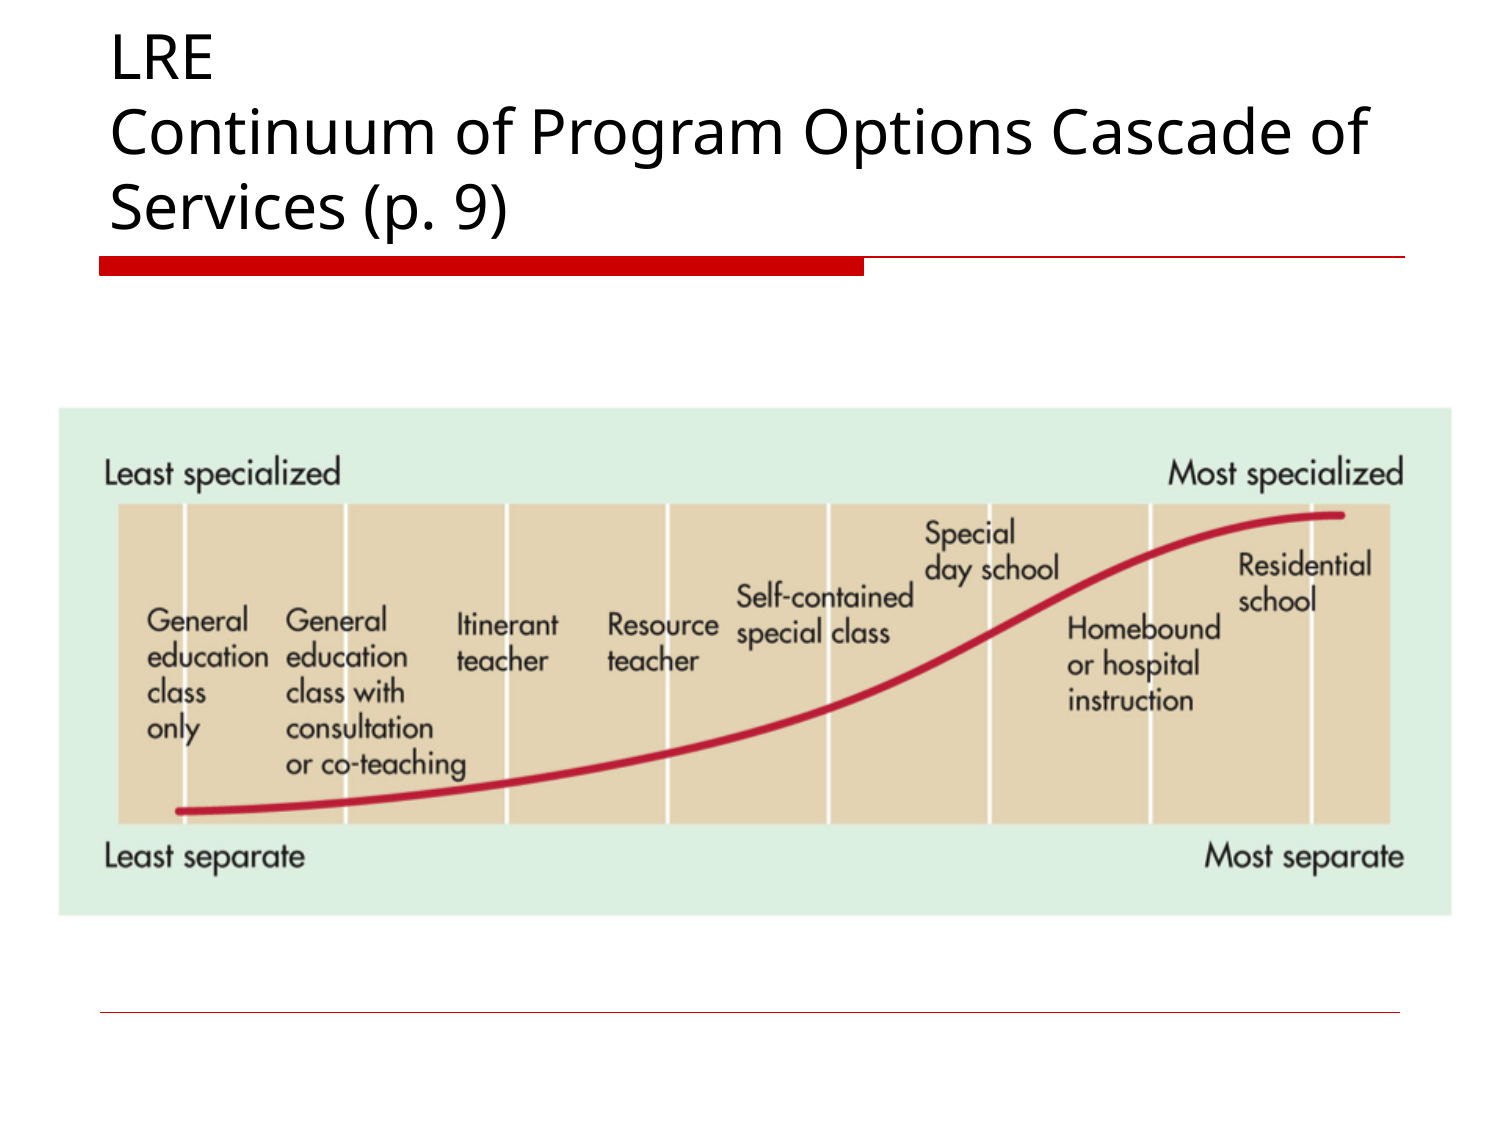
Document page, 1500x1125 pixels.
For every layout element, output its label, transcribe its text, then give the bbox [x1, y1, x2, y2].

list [49, 399, 1461, 926]
title LRE Continuum of Program Options Cascade of Services (p. 9) [94, 50, 1407, 250]
